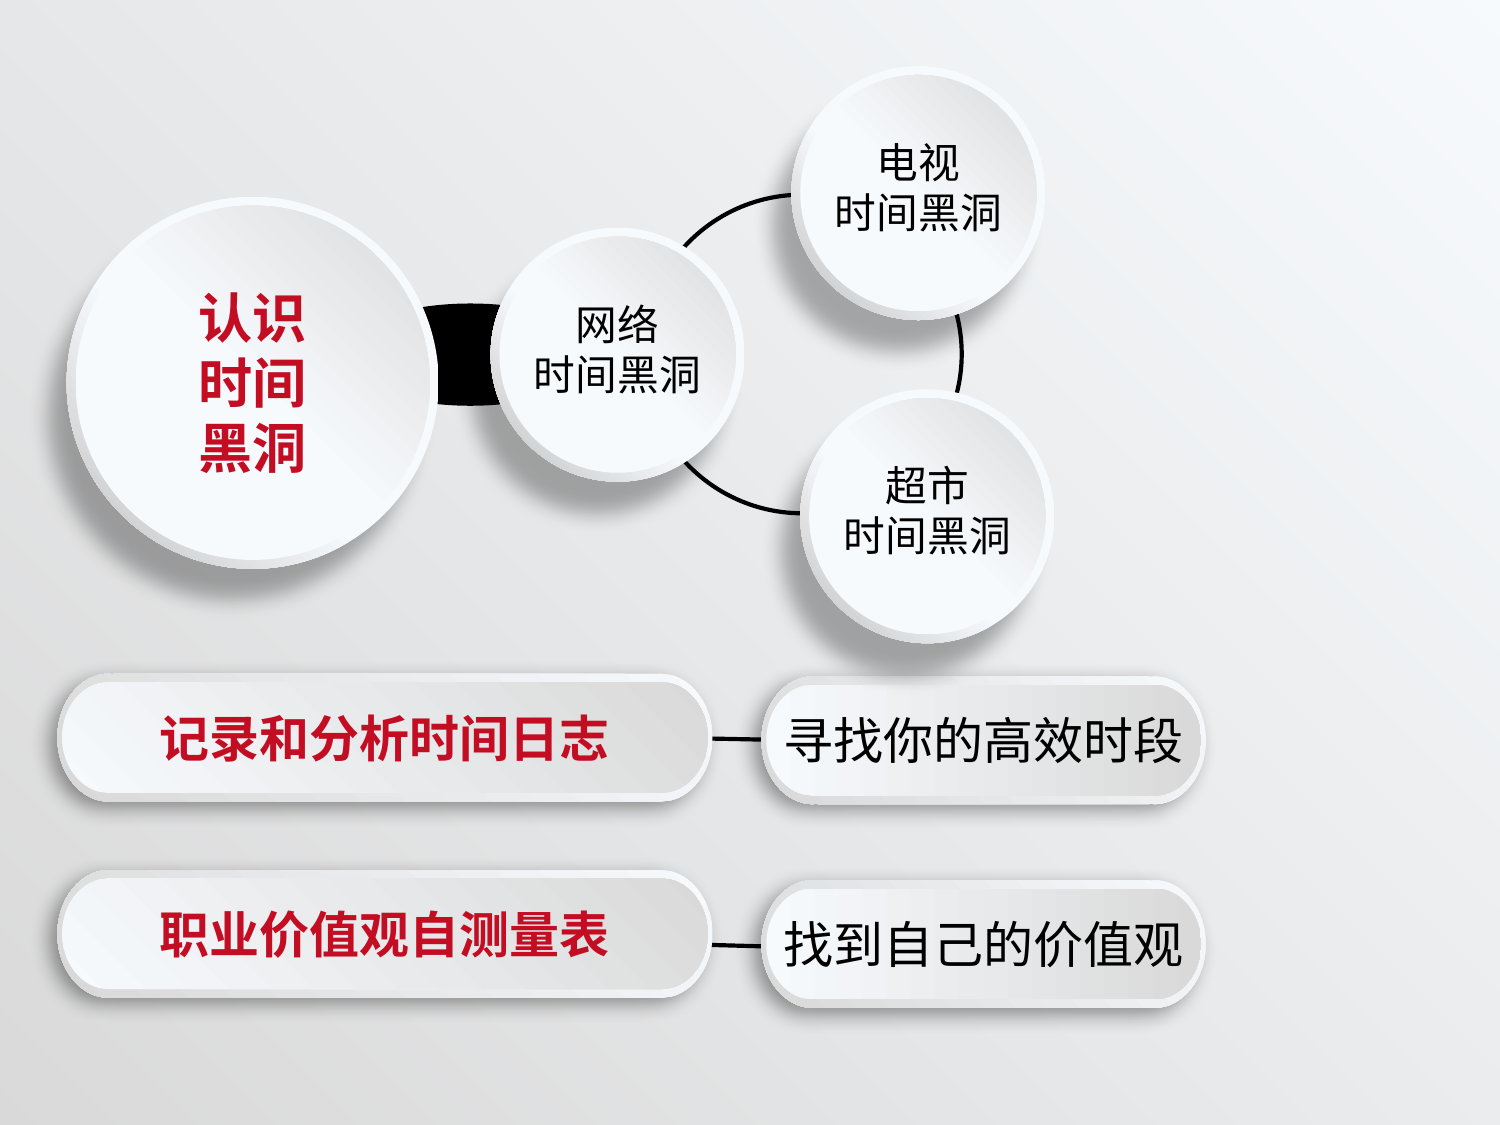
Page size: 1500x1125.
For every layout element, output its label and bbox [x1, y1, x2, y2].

text_box [66, 196, 439, 569]
text_box [439, 302, 490, 407]
text_box [57, 869, 713, 998]
text_box [704, 198, 963, 512]
text_box [791, 66, 1046, 320]
text_box [761, 880, 1206, 1008]
text_box [490, 227, 745, 482]
text_box [57, 673, 713, 802]
text_box [800, 389, 1055, 644]
text_box [761, 676, 1206, 805]
